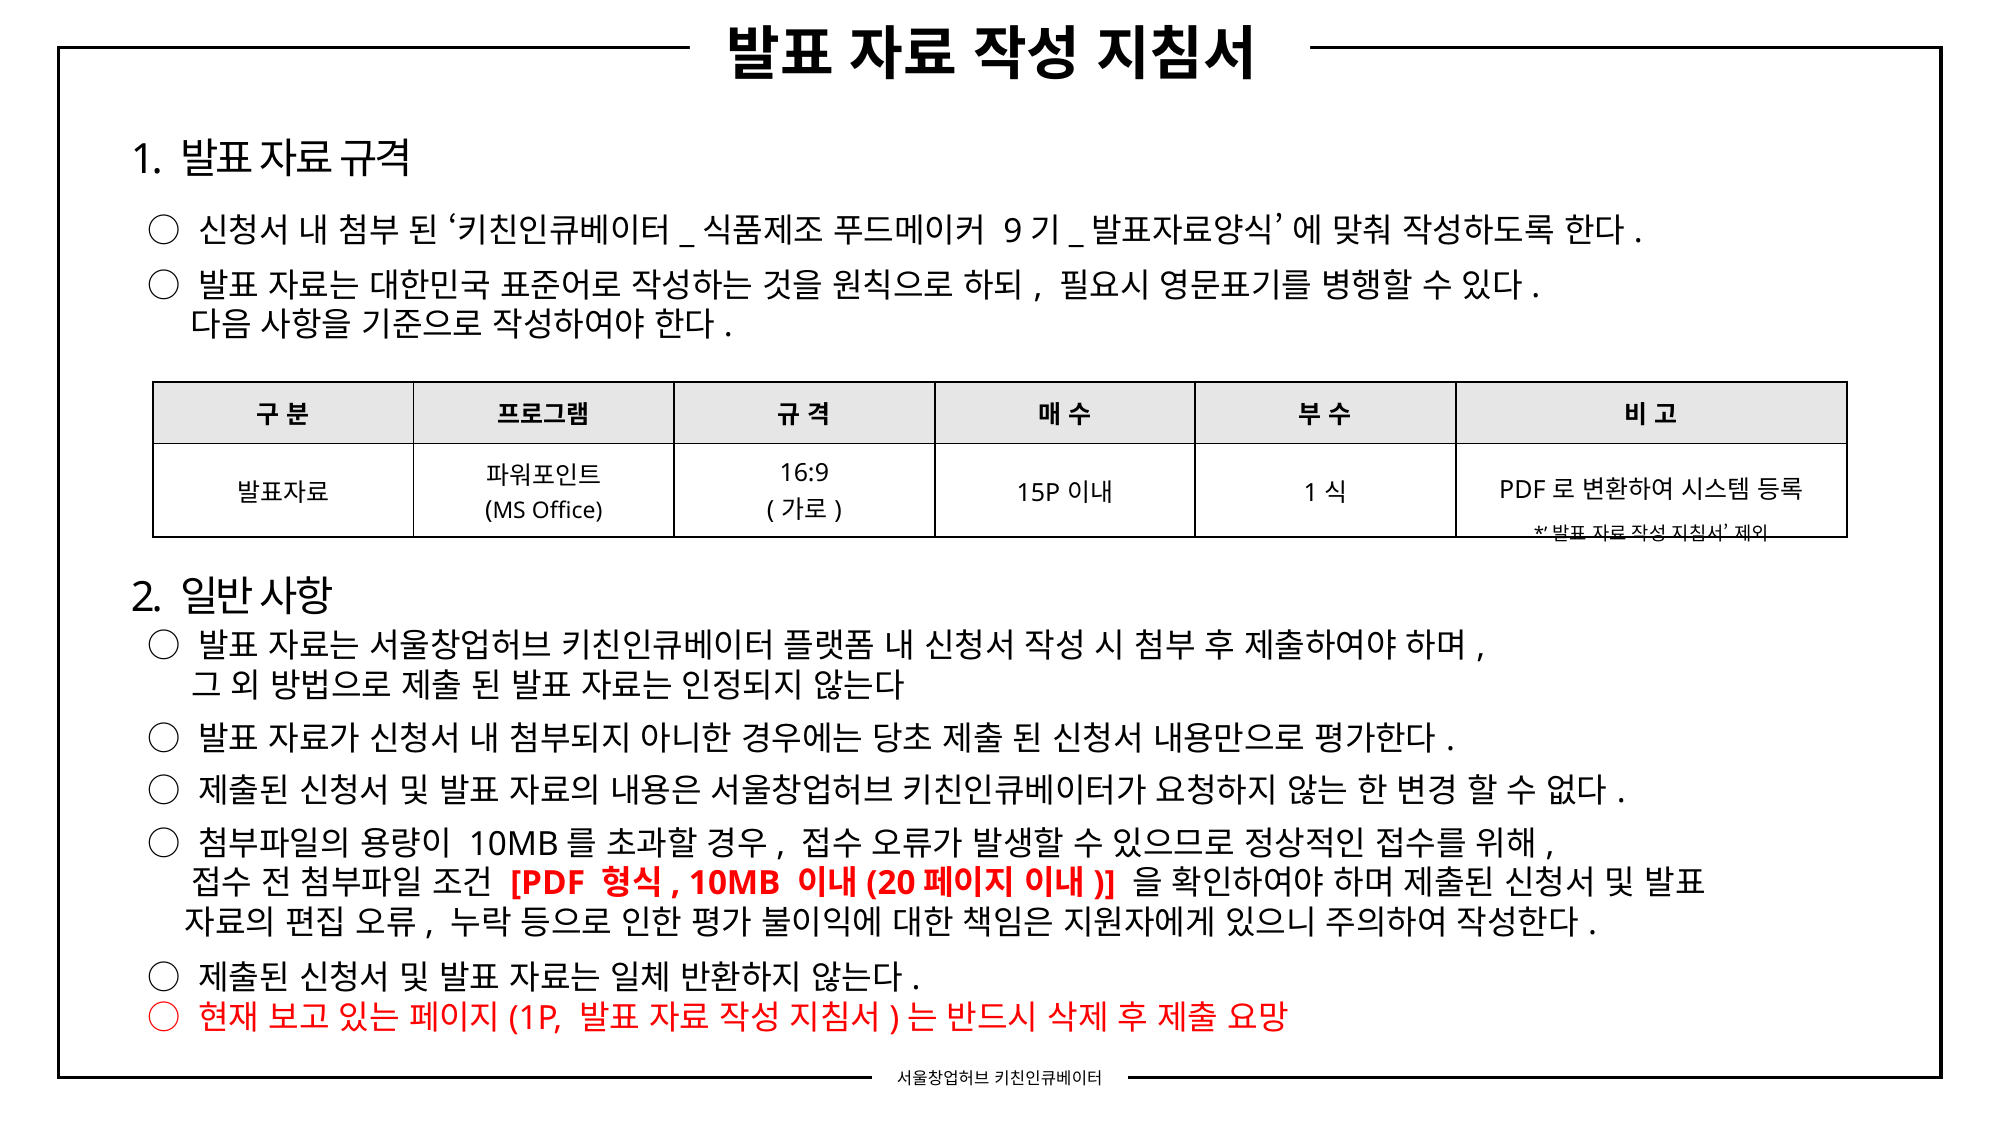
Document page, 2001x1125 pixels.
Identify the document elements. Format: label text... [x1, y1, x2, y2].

table_cell 파워포인트 (MS Office) [414, 444, 673, 536]
text_box 2. 일반 사항 [115, 562, 689, 627]
table_cell 16:9 (가로) [675, 444, 934, 536]
table_cell PDF로 변환하여 시스템 등록 *’발표 자료 작성 지침서’ 제외 [1457, 444, 1846, 536]
text_box ○ 발표 자료는 서울창업허브 키친인큐베이터 플랫폼 내 신청서 작성 시 첨부 후 제출하여야 하며, 그 외 방법으로 제출 된 발표 자료는 인정되지 않는다 ○ 발표 자료가 신청서 내 첨부되지 아니한 경우에는 당초 제출 된 신청서 내용만으로 평가한다. ○ 제출된 신청서 및 발표 자료의 내용은 서울창업허브 키친인큐베이터가 요청하지 않는 한 변경 할 수 없다. ○ 첨부파일의 용량이 10MB를 초과할 경우, 접수 오류가 발생할 수 있으므로 정상적인 접수를 위해, 접수 전 첨부파일 조건 [PDF 형식, 10MB 이내(20페이지 이내)] 을 확인하여야 하며 제출된 신청서 및 발표 자료의 편집 오류, 누락 등으로 인한 평가 불이익에 대한 책임은 지원자에게 있으니 주의하여 작성한다. ○ 제출된 신청서 및 발표 자료는 일체 반환하지 않는다. ○ 현재 보고 있는 페이지(1P, 발표 자료 작성 지침서)는 반드시 삭제 후 제출 요망 [133, 617, 1940, 1044]
table_header 매 수 [936, 383, 1194, 443]
text_box 서울창업허브 키친인큐베이터 [872, 1060, 1128, 1095]
table_cell 발표자료 [154, 444, 413, 536]
table_header 규 격 [675, 383, 934, 443]
text_box [58, 47, 1942, 1078]
text_box 1. 발표 자료 규격 [115, 123, 689, 189]
title 발표 자료 작성 지침서 [689, 14, 1311, 98]
text_box ○ 신청서 내 첨부 된 ‘키친인큐베이터_식품제조 푸드메이커 9기_발표자료양식’ 에 맞춰 작성하도록 한다. ○ 발표 자료는 대한민국 표준어로 작성하는 것을 원칙으로 하되, 필요시 영문표기를 병행할 수 있다. 다음 사항을 기준으로 작성하여야 한다. [133, 201, 1952, 391]
table_cell 15P이내 [936, 444, 1194, 536]
table_header 구 분 [154, 383, 413, 443]
table_header 비 고 [1457, 383, 1846, 443]
table_cell 1식 [1196, 444, 1455, 536]
table_header 프로그램 [414, 383, 673, 443]
table_header 부 수 [1196, 383, 1455, 443]
